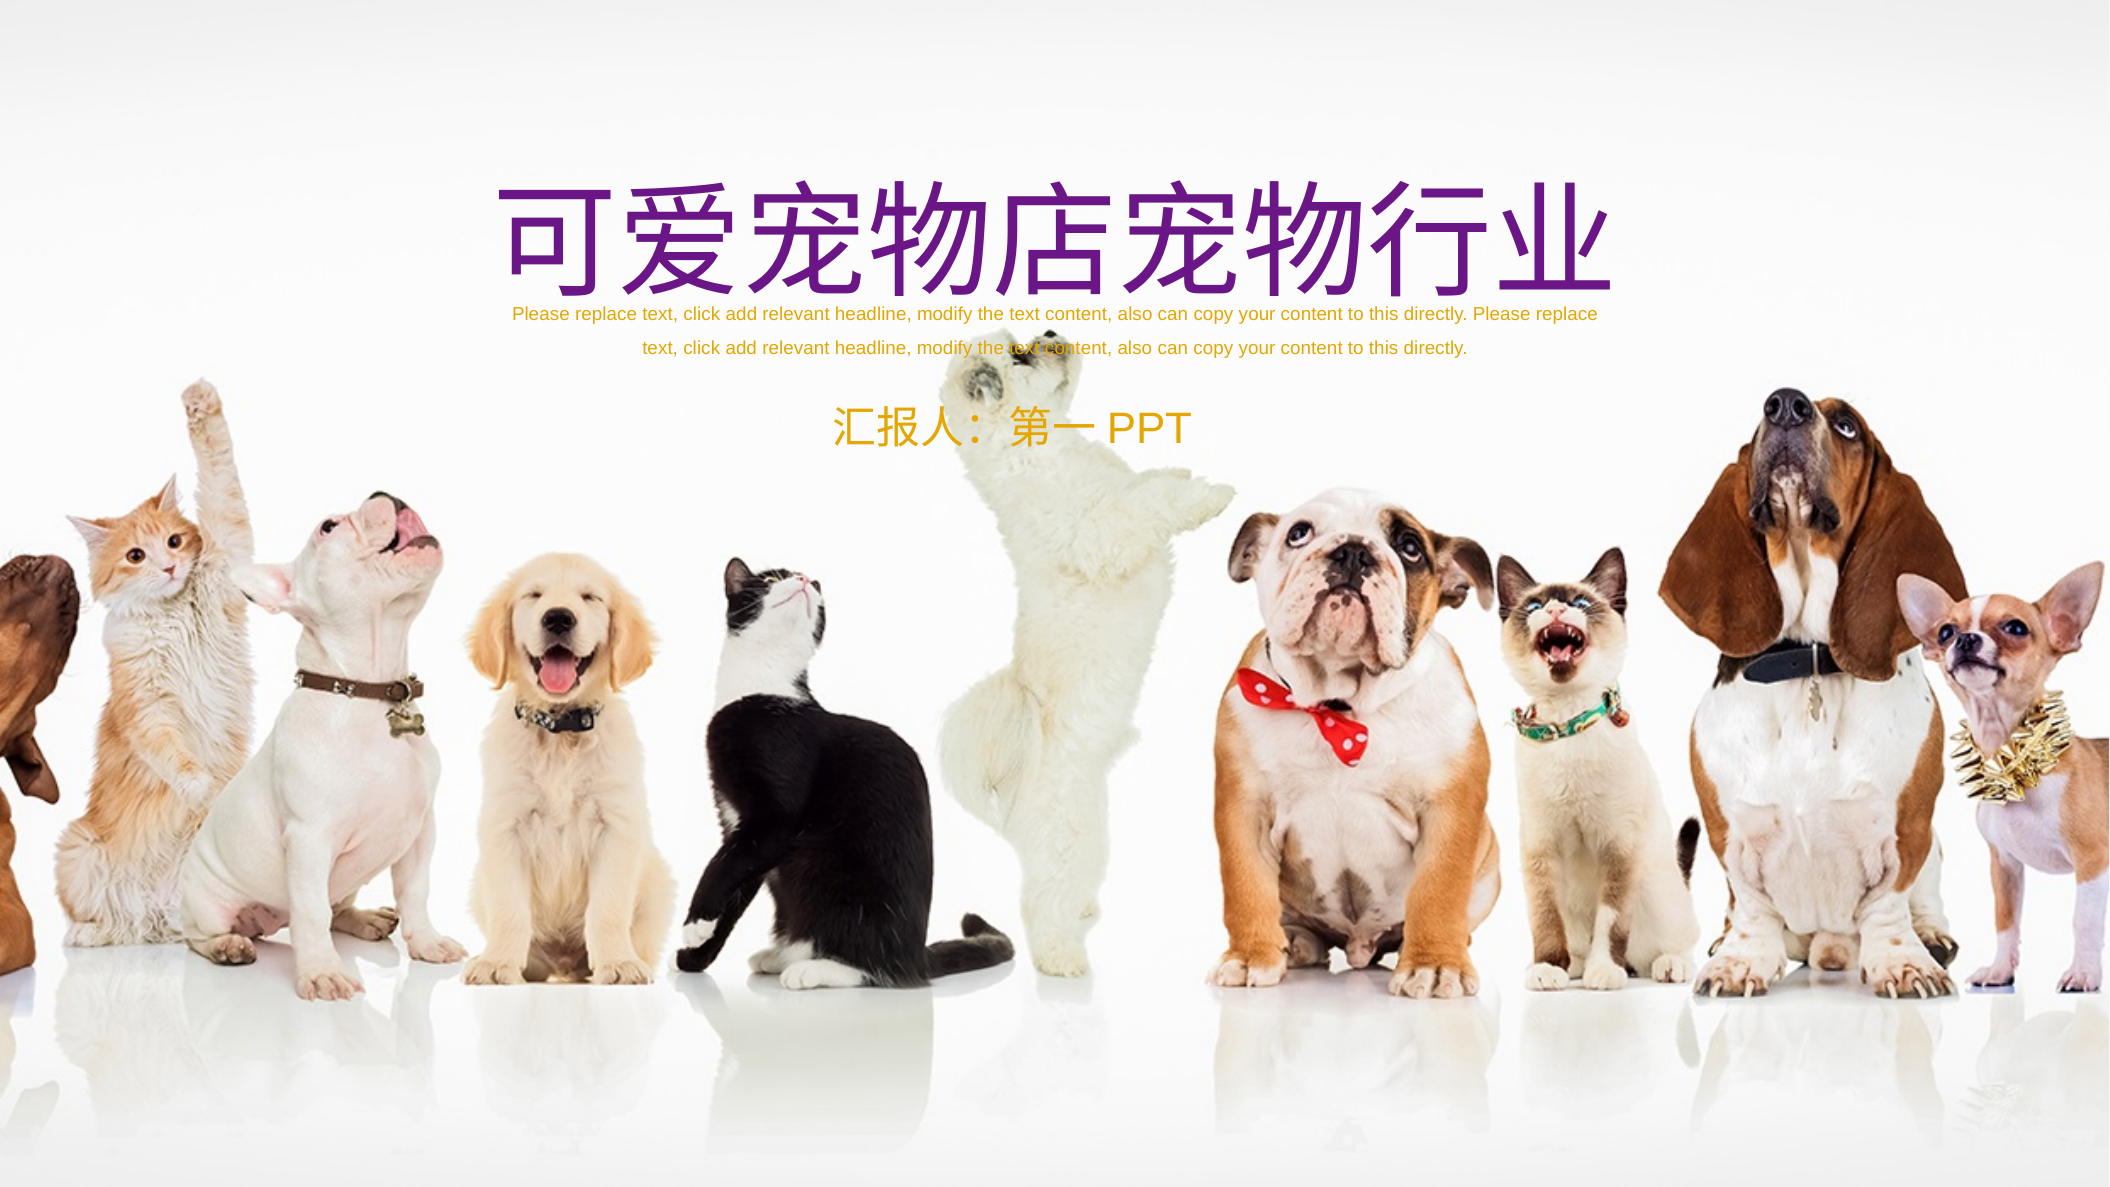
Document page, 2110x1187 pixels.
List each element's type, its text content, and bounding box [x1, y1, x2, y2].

text_box [0, 0, 2110, 1187]
text_box Please replace text, click add relevant headline, modify the text content, also can copy your content to this directly. Please replace text, click add relevant headline, modify the text content, also can copy your content to this directly. [487, 319, 1622, 400]
text_box 汇报人：第一PPT [794, 376, 1231, 460]
text_box 可爱宠物店宠物行业 [378, 108, 1731, 319]
